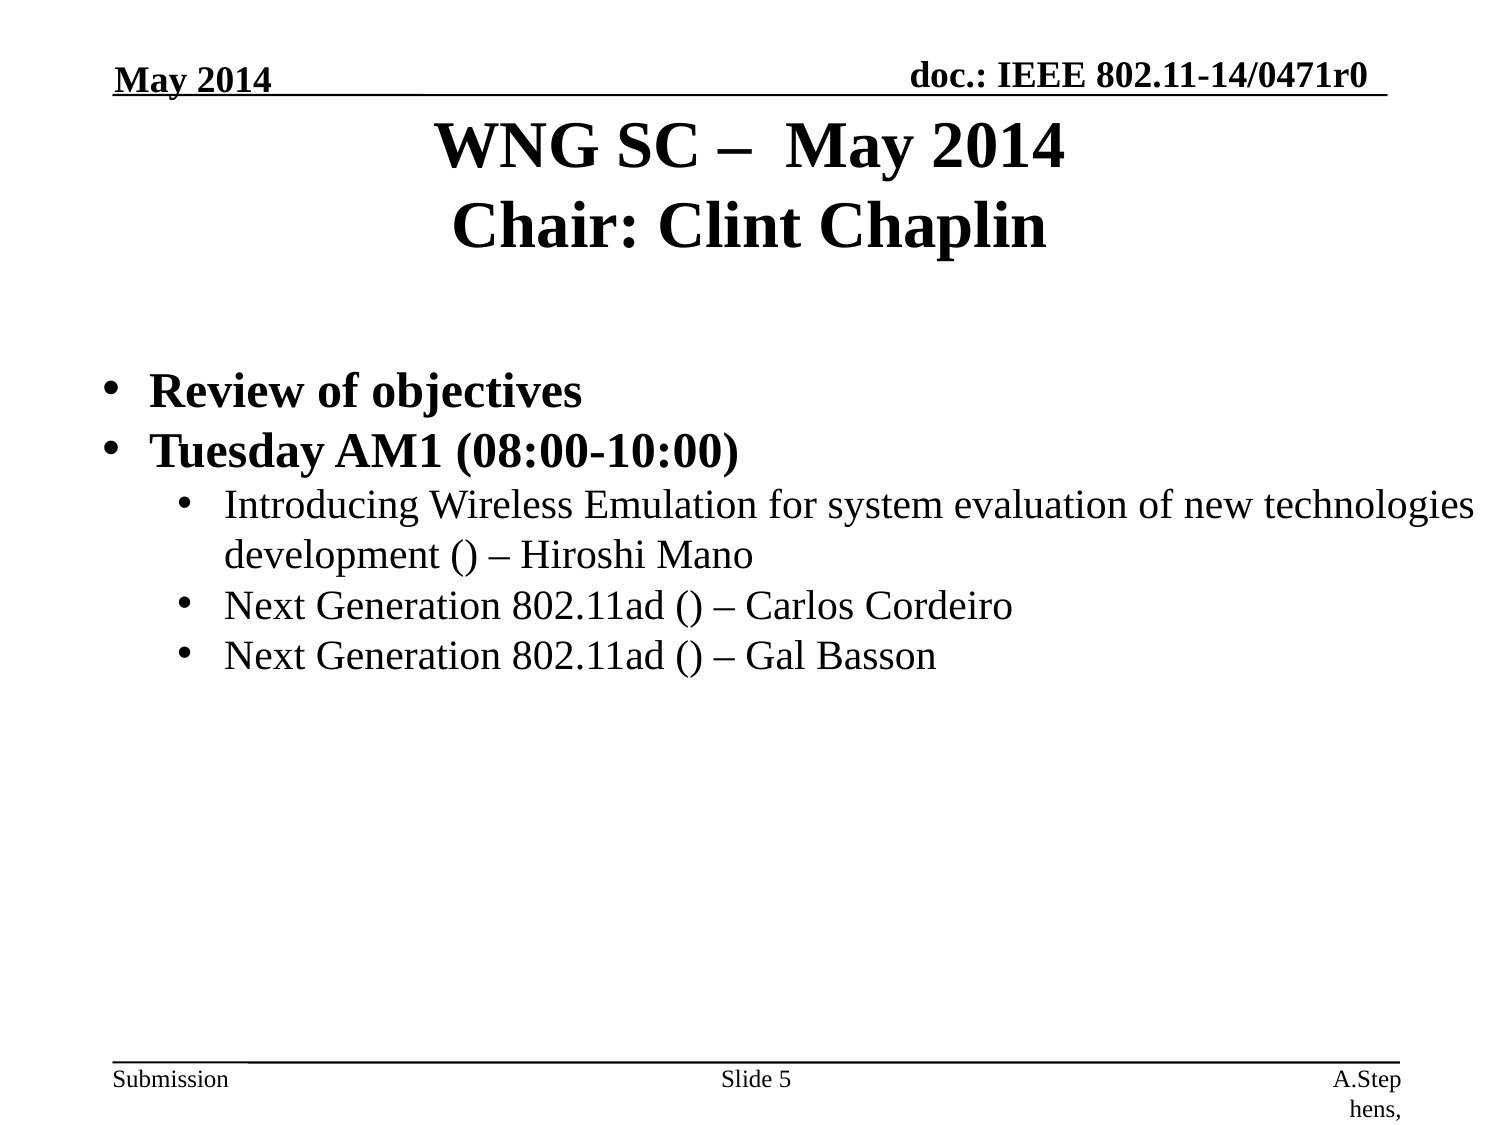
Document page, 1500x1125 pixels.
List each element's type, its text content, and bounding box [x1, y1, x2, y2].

footer A.Stephens, Intel, D. Stanley, Aruba [1325, 1062, 1402, 1093]
title WNG SC – May 2014 Chair: Clint Chaplin [112, 125, 1388, 238]
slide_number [114, 54, 309, 100]
slide_number Slide 5 [712, 1062, 800, 1093]
text_box Review of objectives Tuesday AM1 (08:00-10:00) Introducing Wireless Emulation for system evaluation of new technologies development () – Hiroshi Mano Next Generation 802.11ad () – Carlos Cordeiro Next Generation 802.11ad () – Gal Basson [87, 349, 1500, 685]
